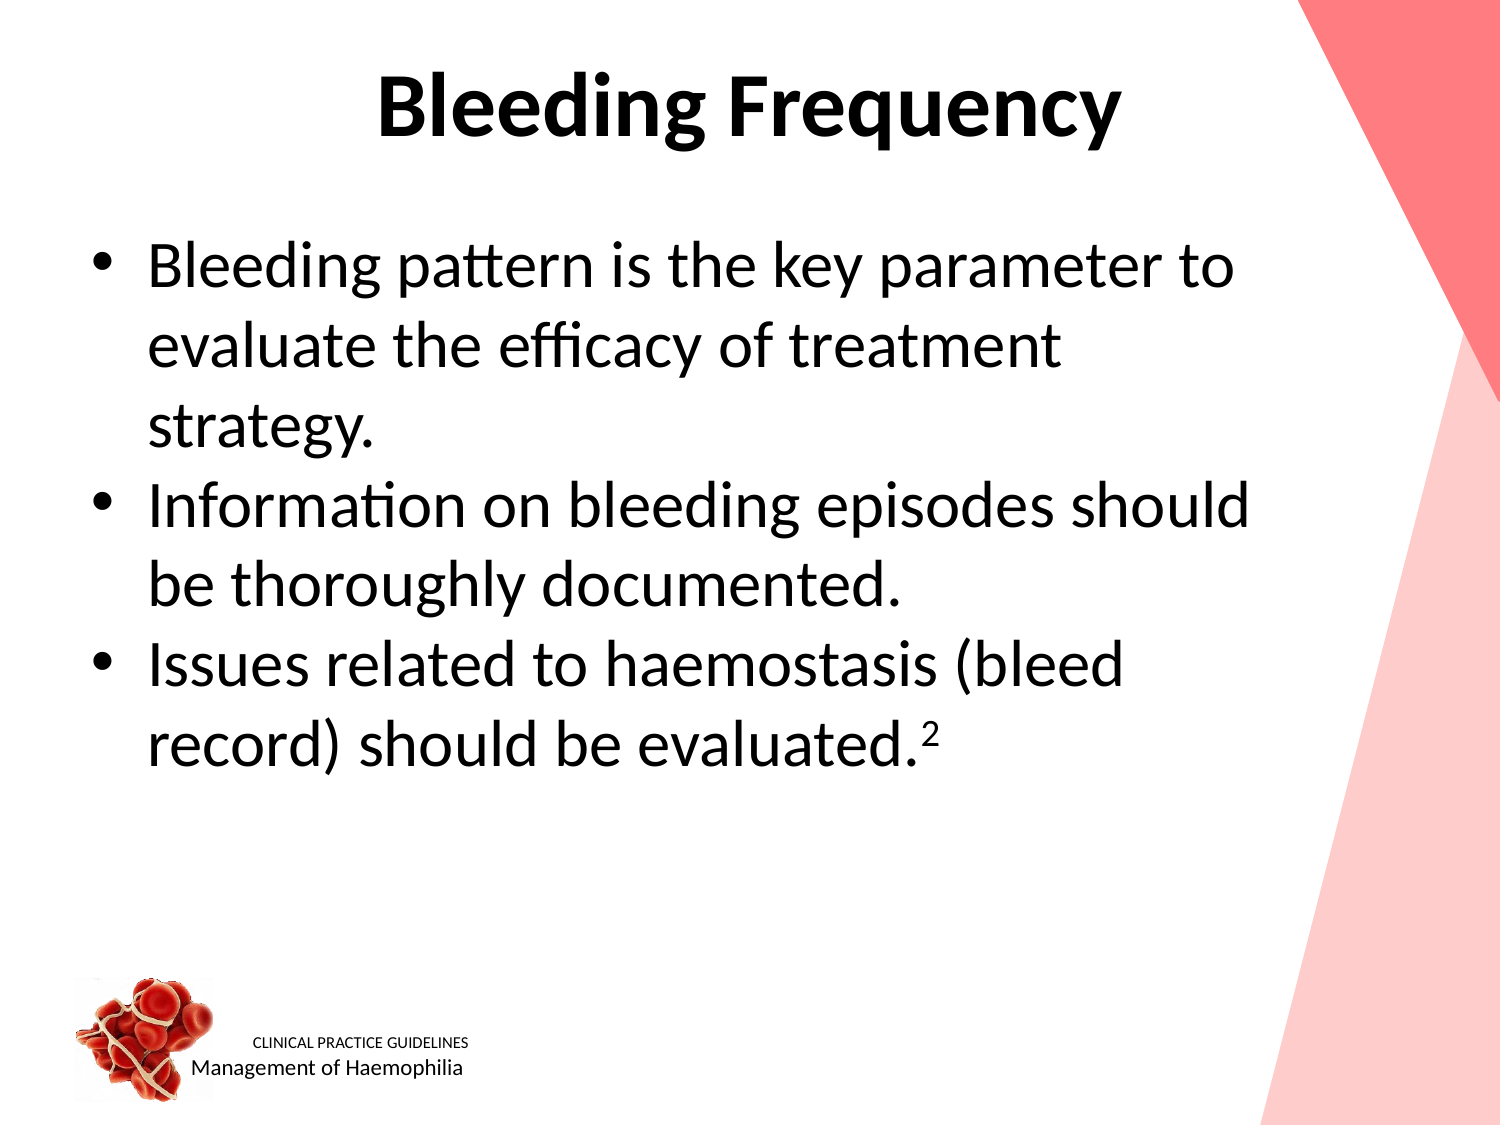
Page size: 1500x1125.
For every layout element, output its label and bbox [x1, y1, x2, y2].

text_box [74, 0, 1500, 1125]
